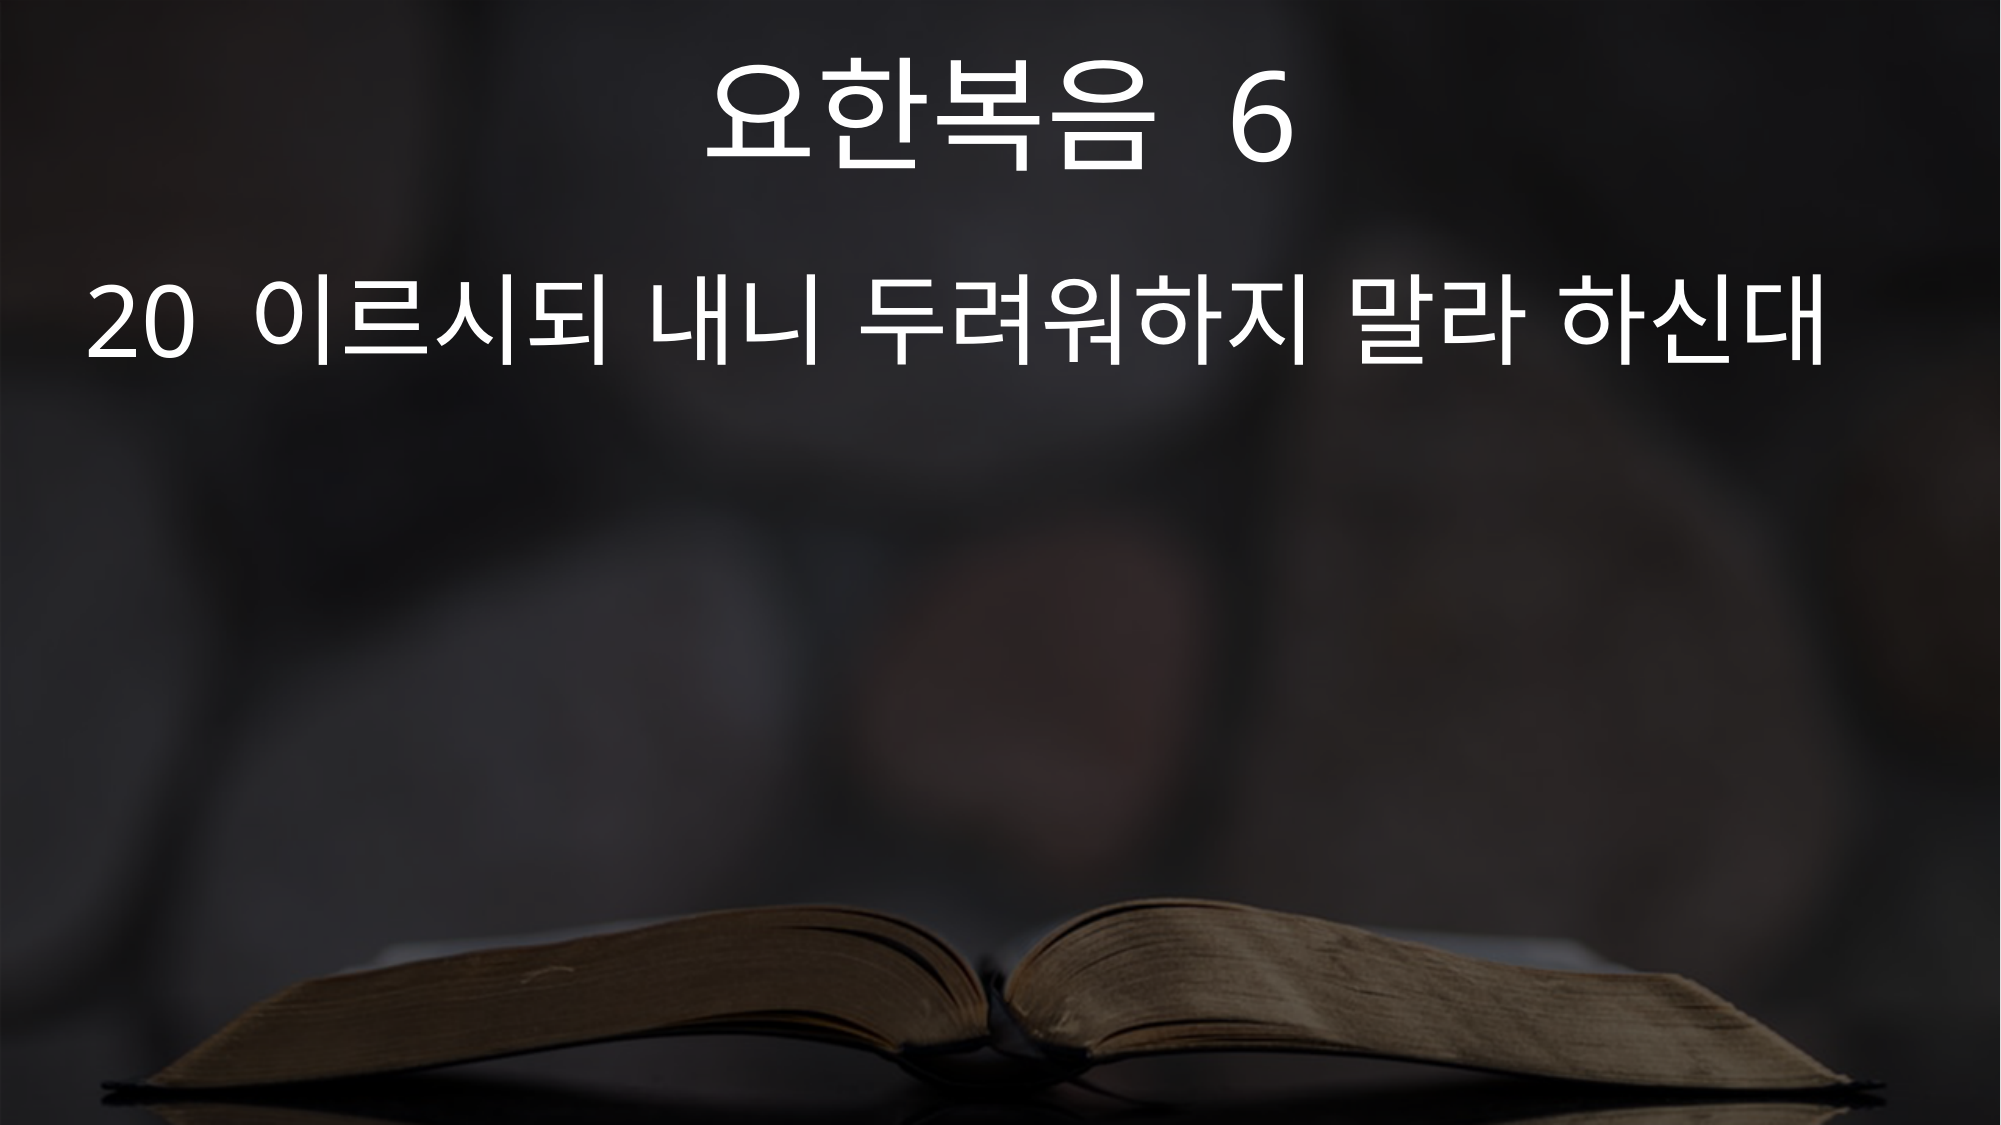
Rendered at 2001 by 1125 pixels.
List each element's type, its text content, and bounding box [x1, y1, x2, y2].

list 20 이르시되 내니 두려워하지 말라 하신대 [69, 263, 1953, 423]
picture [0, 0, 2001, 1125]
footer 요한복음 6 [0, 32, 2000, 192]
